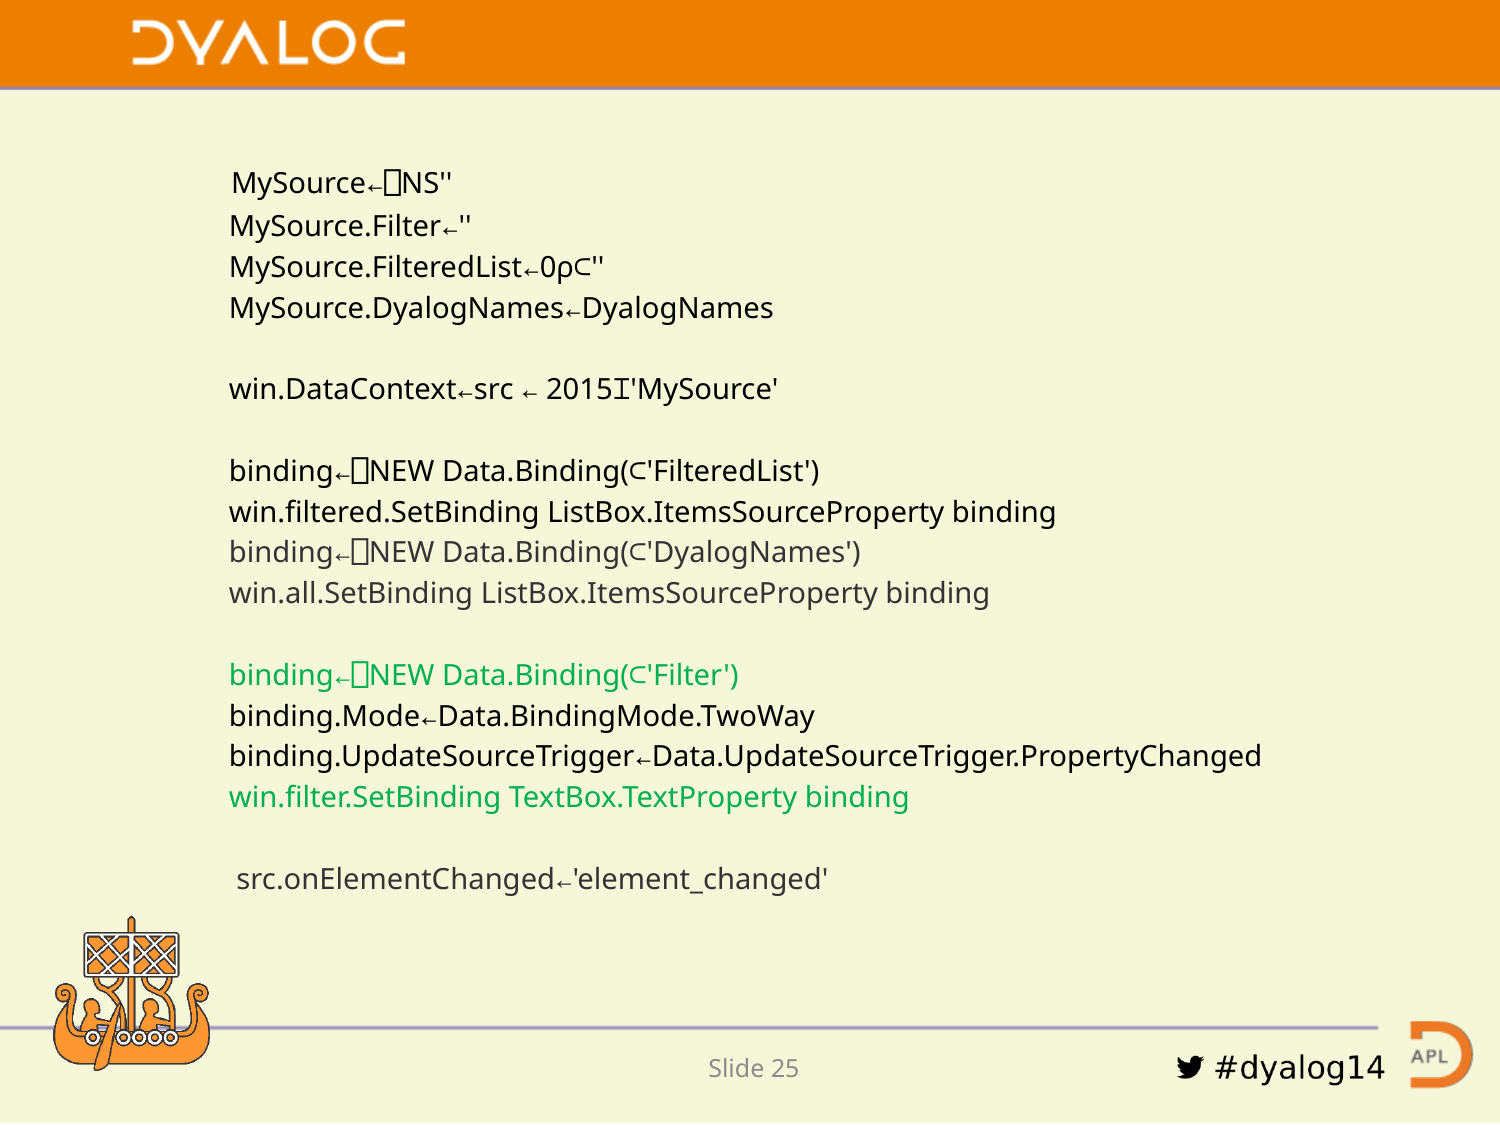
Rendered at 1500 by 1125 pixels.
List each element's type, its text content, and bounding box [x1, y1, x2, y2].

picture [0, 0, 1500, 1123]
slide_number Slide 24 [585, 1039, 923, 1100]
list MySource←⎕NS'' MySource.Filter←'' MySource.FilteredList←0⍴⊂'' MySource.DyalogNames←DyalogNames win.DataContext←src ← 2015⌶'MySource' binding←⎕NEW Data.Binding(⊂'FilteredList') win.filtered.SetBinding ListBox.ItemsSourceProperty binding binding←⎕NEW Data.Binding(⊂'DyalogNames') win.all.SetBinding ListBox.ItemsSourceProperty binding binding←⎕NEW Data.Binding(⊂'Filter') binding.Mode←Data.BindingMode.TwoWay binding.UpdateSourceTrigger←Data.UpdateSourceTrigger.PropertyChanged win.filter.SetBinding TextBox.TextProperty binding src.onElementChanged←'element_changed' [206, 149, 1459, 917]
